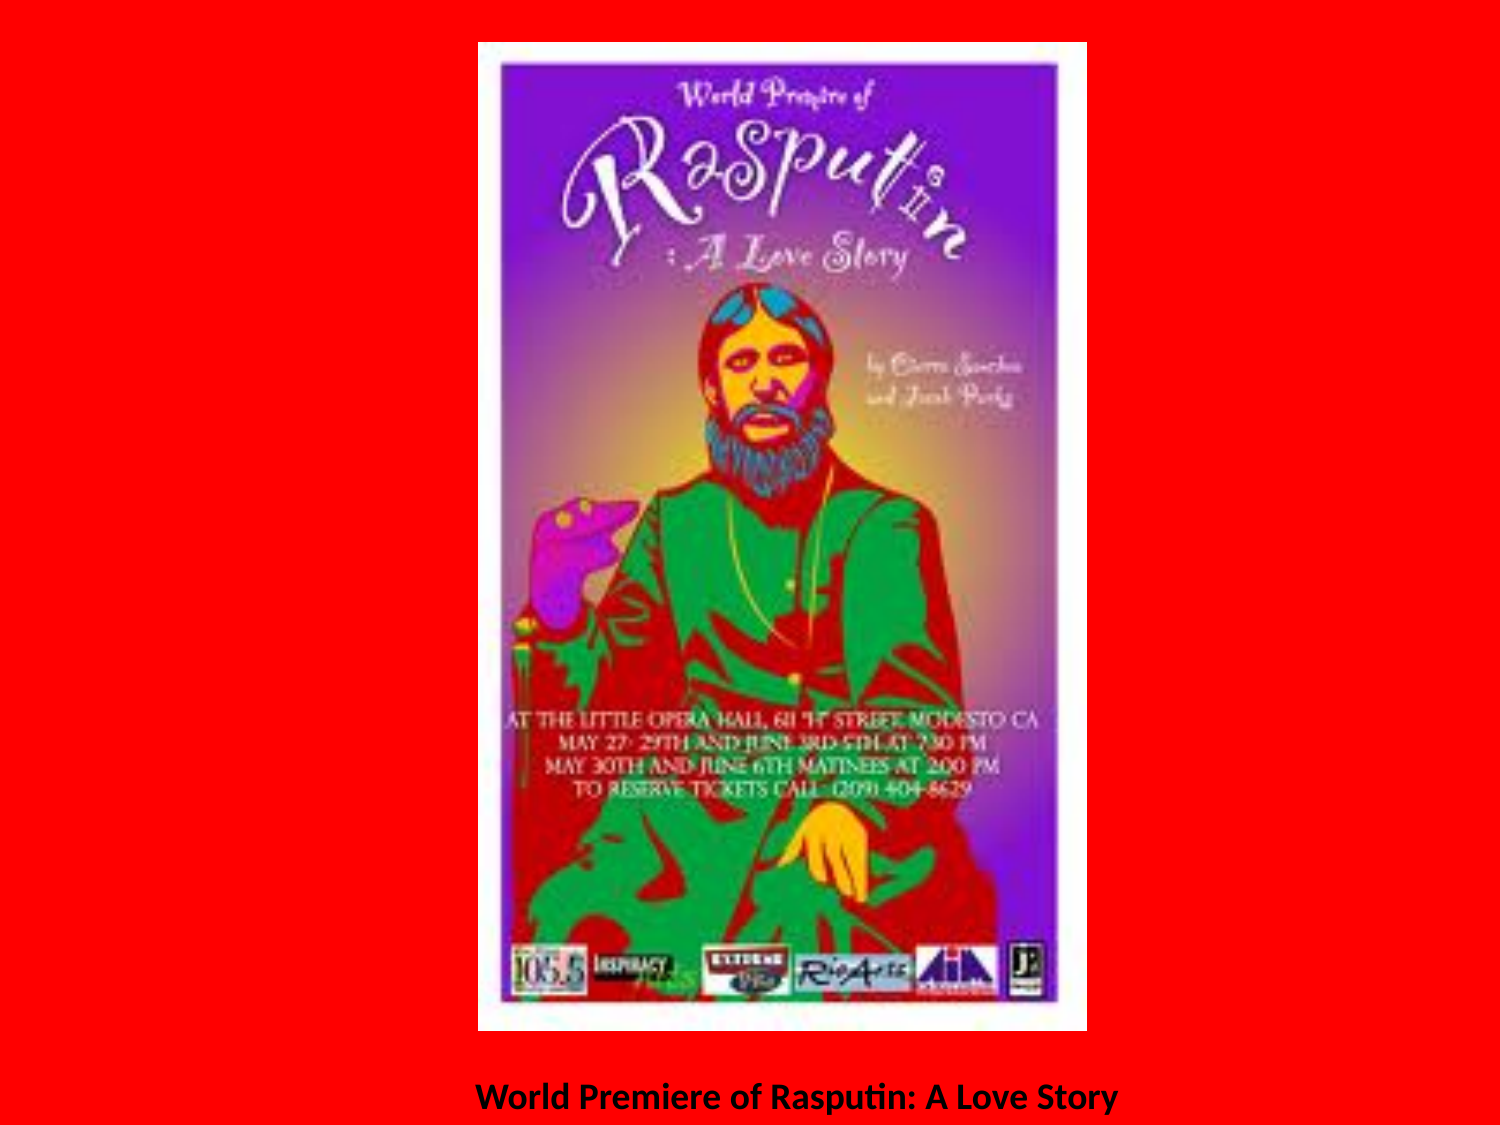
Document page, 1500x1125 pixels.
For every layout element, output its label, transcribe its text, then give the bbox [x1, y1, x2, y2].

picture [478, 42, 1087, 1031]
text_box World Premiere of Rasputin: A Love Story [460, 1064, 1500, 1125]
